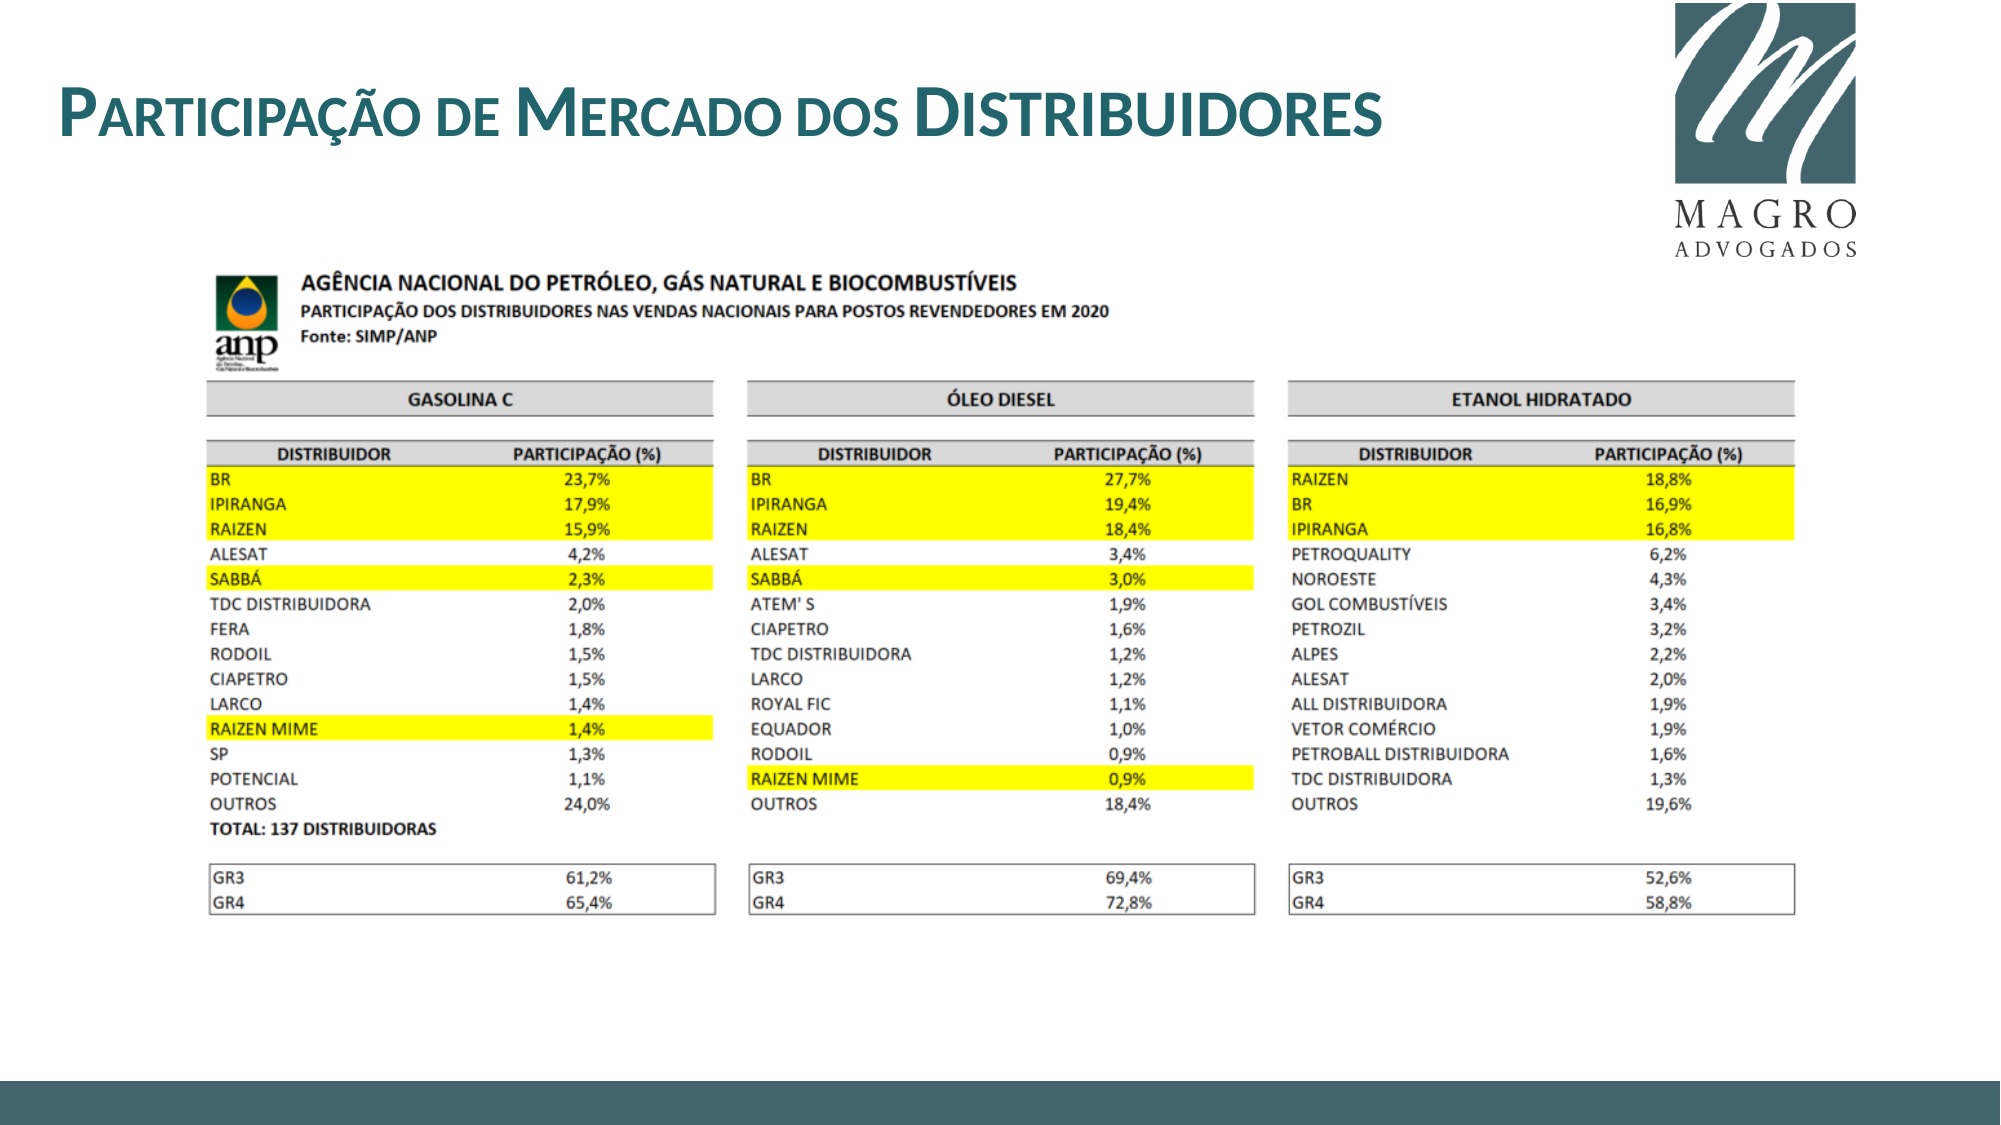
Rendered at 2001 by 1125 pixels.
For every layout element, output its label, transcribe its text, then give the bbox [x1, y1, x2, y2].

text_box [0, 1081, 2000, 1125]
picture [189, 0, 1862, 927]
text_box PARTICIPAÇÃO DE MERCADO DOS DISTRIBUIDORES [43, 53, 1476, 159]
